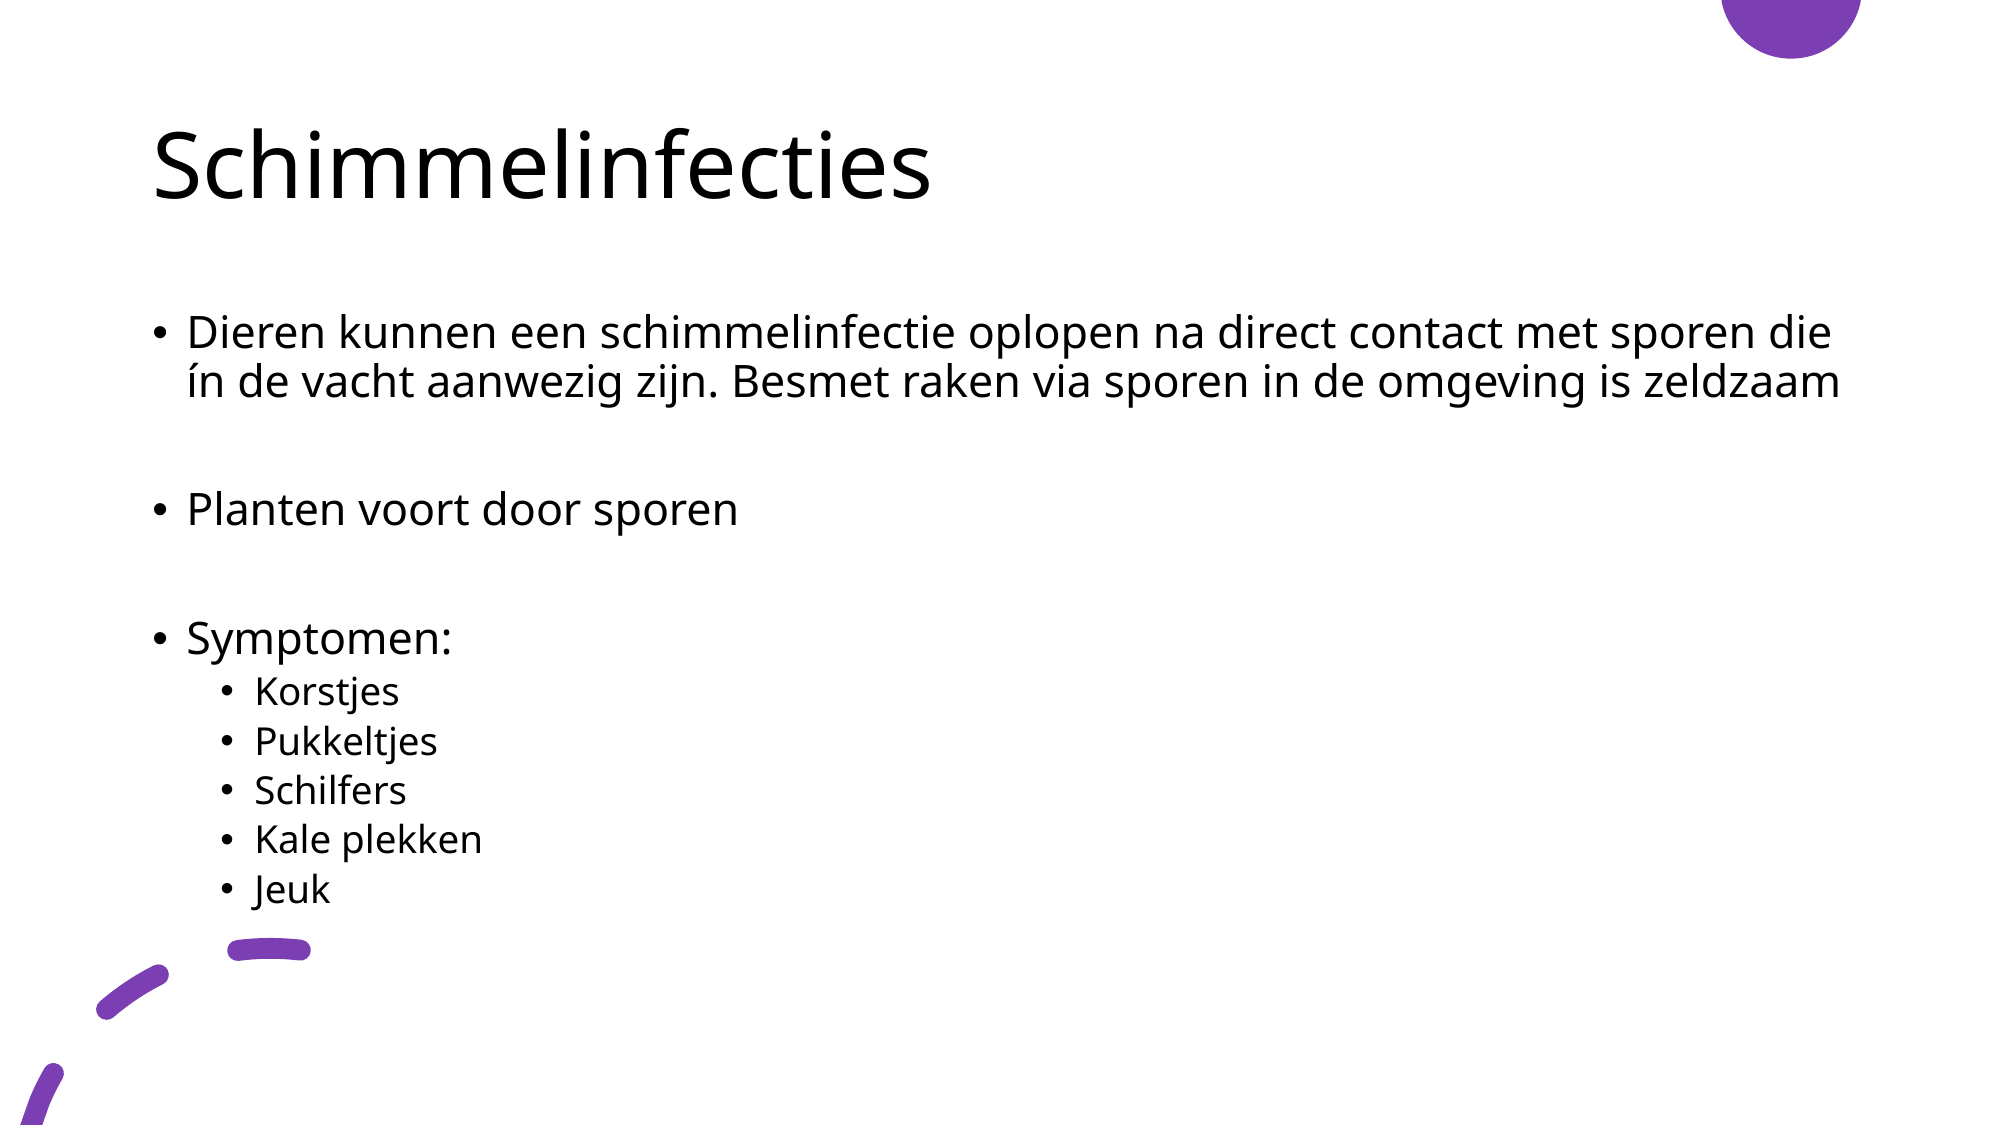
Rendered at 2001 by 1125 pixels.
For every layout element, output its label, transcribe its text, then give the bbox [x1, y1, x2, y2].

title Schimmelinfecties [137, 59, 1863, 278]
list Dieren kunnen een schimmelinfectie oplopen na direct contact met sporen die ín de vacht aanwezig zijn. Besmet raken via sporen in de omgeving is zeldzaam Planten voort door sporen Symptomen: Korstjes Pukkeltjes Schilfers Kale plekken Jeuk [137, 302, 1863, 936]
